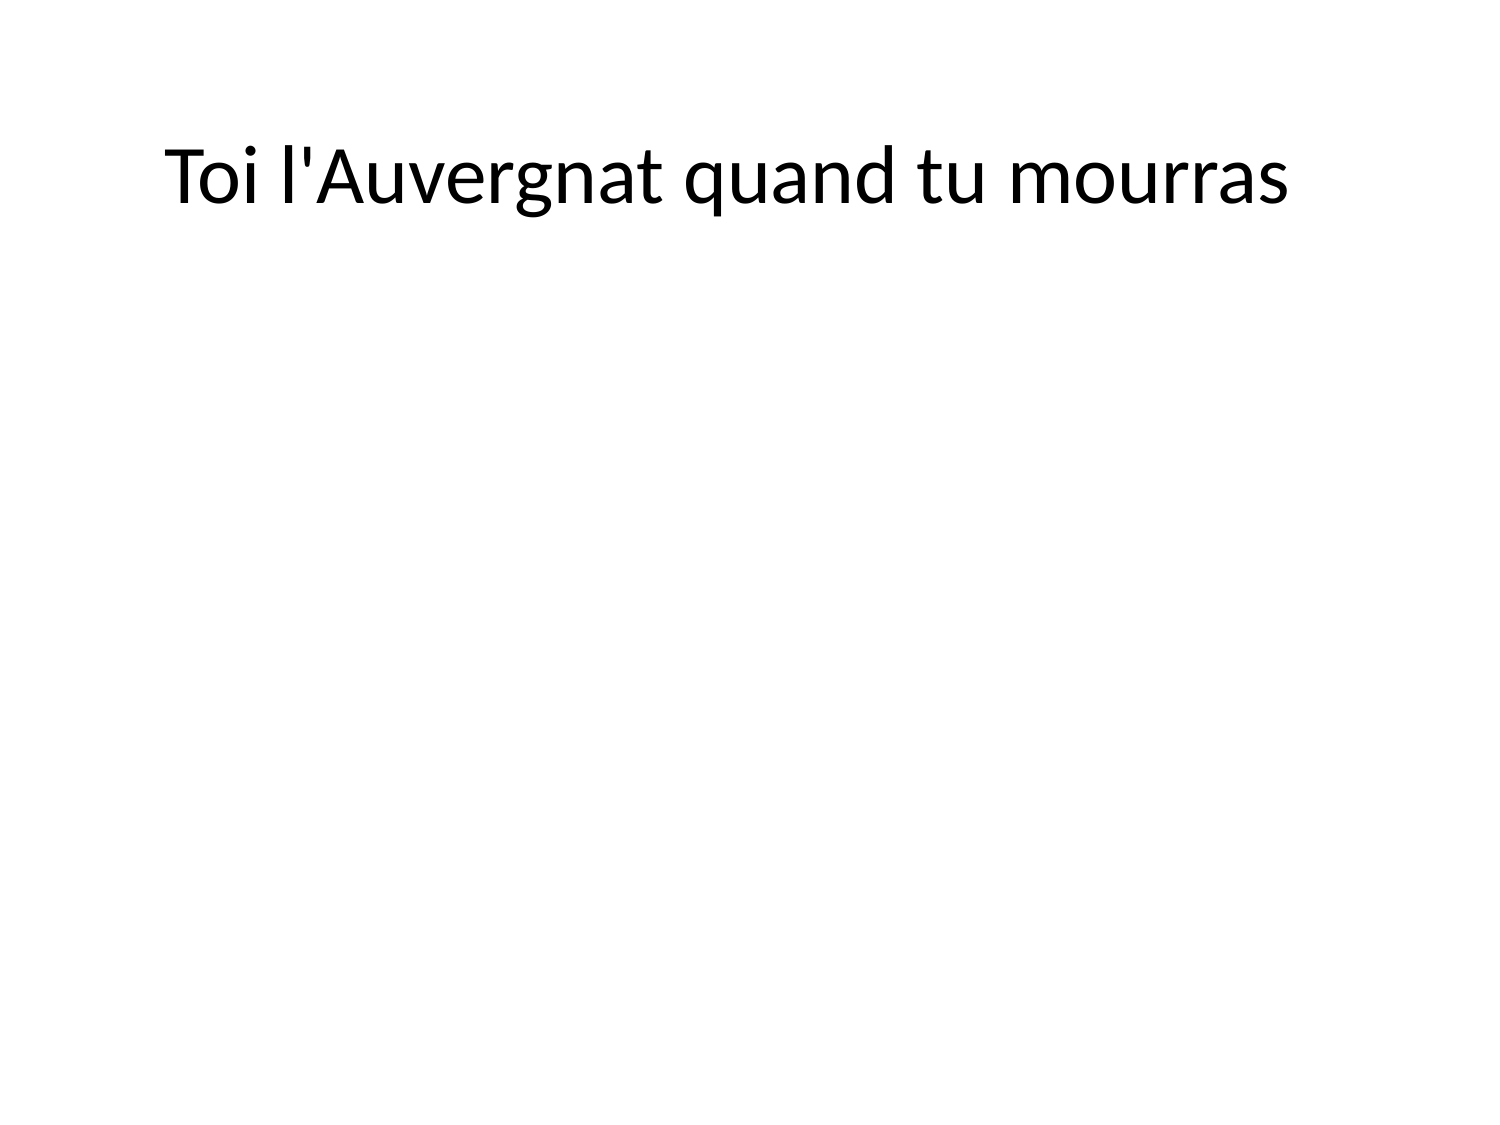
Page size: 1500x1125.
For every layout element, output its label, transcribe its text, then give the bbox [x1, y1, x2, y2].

text_box Toi l'Auvergnat quand tu mourras [150, 112, 1500, 328]
